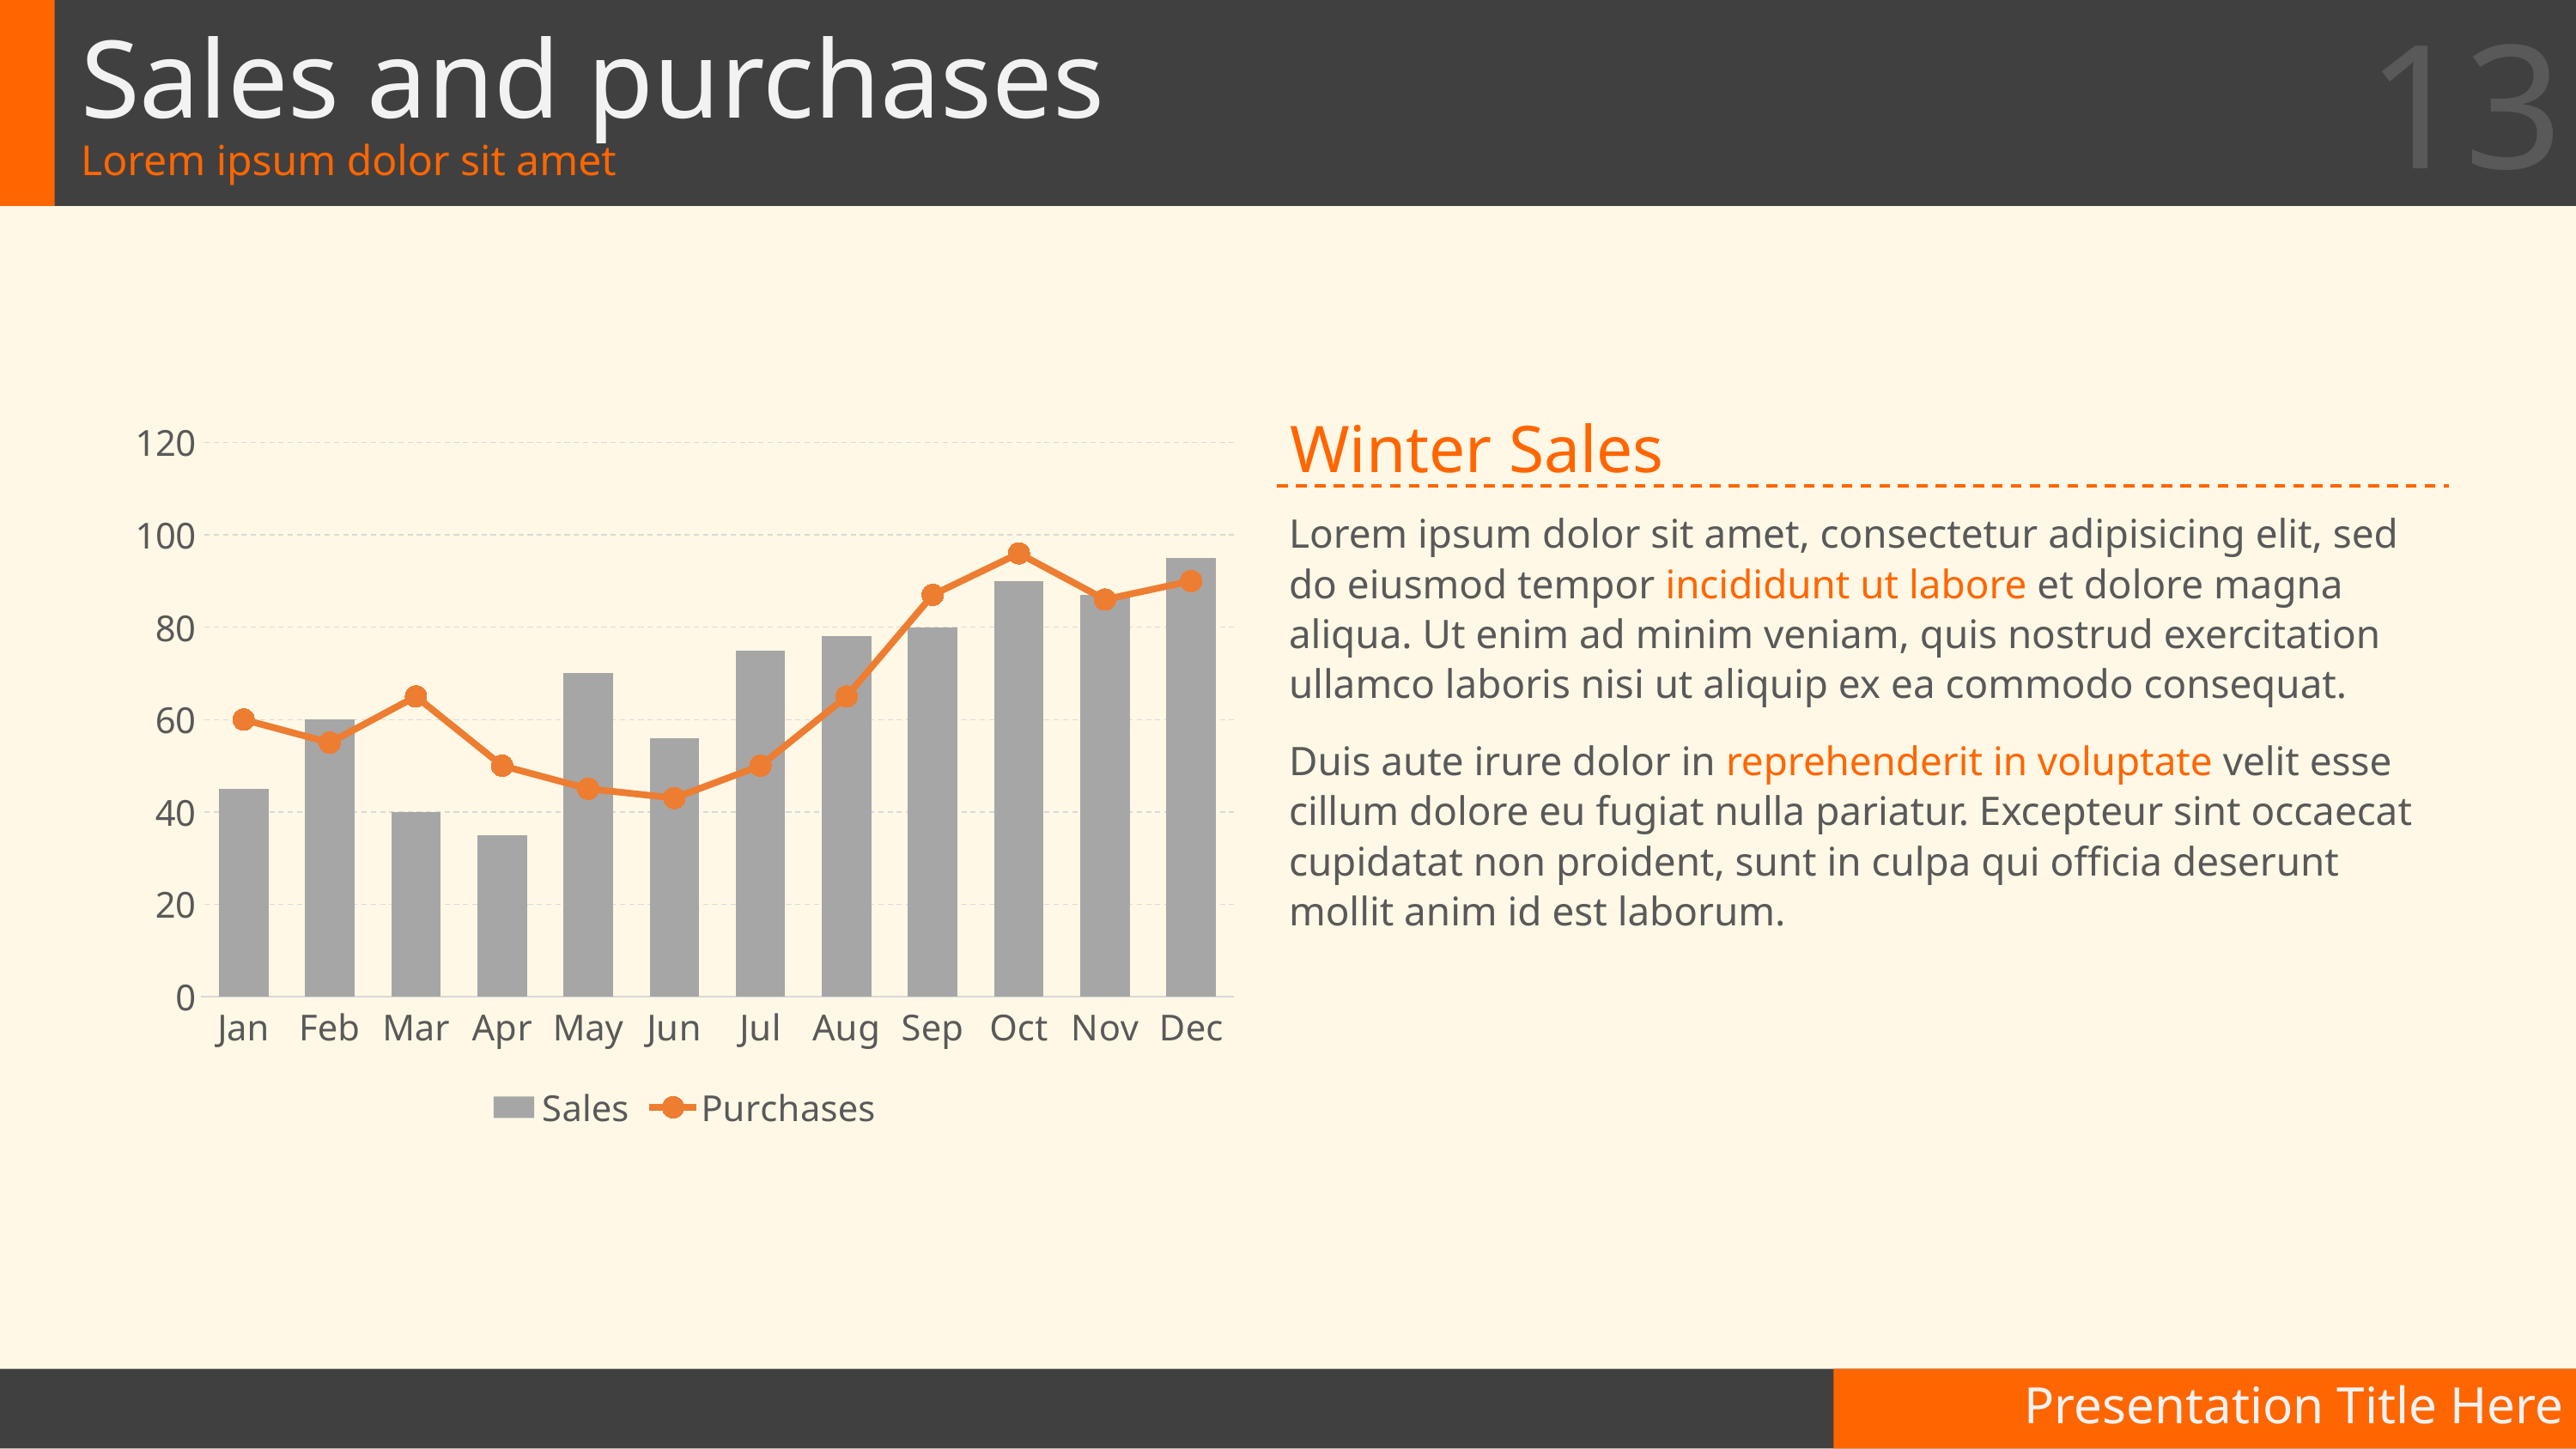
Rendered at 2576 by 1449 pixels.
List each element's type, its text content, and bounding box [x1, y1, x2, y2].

list Lorem ipsum dolor sit amet, consectetur adipisicing elit, sed do eiusmod tempor incididunt ut labore et dolore magna aliqua. Ut enim ad minim veniam, quis nostrud exercitation ullamco laboris nisi ut aliquip ex ea commodo consequat. Duis aute irure dolor in reprehenderit in voluptate velit esse cillum dolore eu fugiat nulla pariatur. Excepteur sint occaecat cupidatat non proident, sunt in culpa qui officia deserunt mollit anim id est laborum. [1276, 500, 2451, 1140]
title Sales and purchases [68, 18, 1996, 127]
footer Presentation Title Here [1706, 1368, 2576, 1446]
slide_number 13 [1996, 0, 2576, 227]
subtitle Lorem ipsum dolor sit amet [68, 127, 2555, 191]
chart [112, 403, 1258, 1140]
list Winter Sales [1277, 403, 2450, 493]
